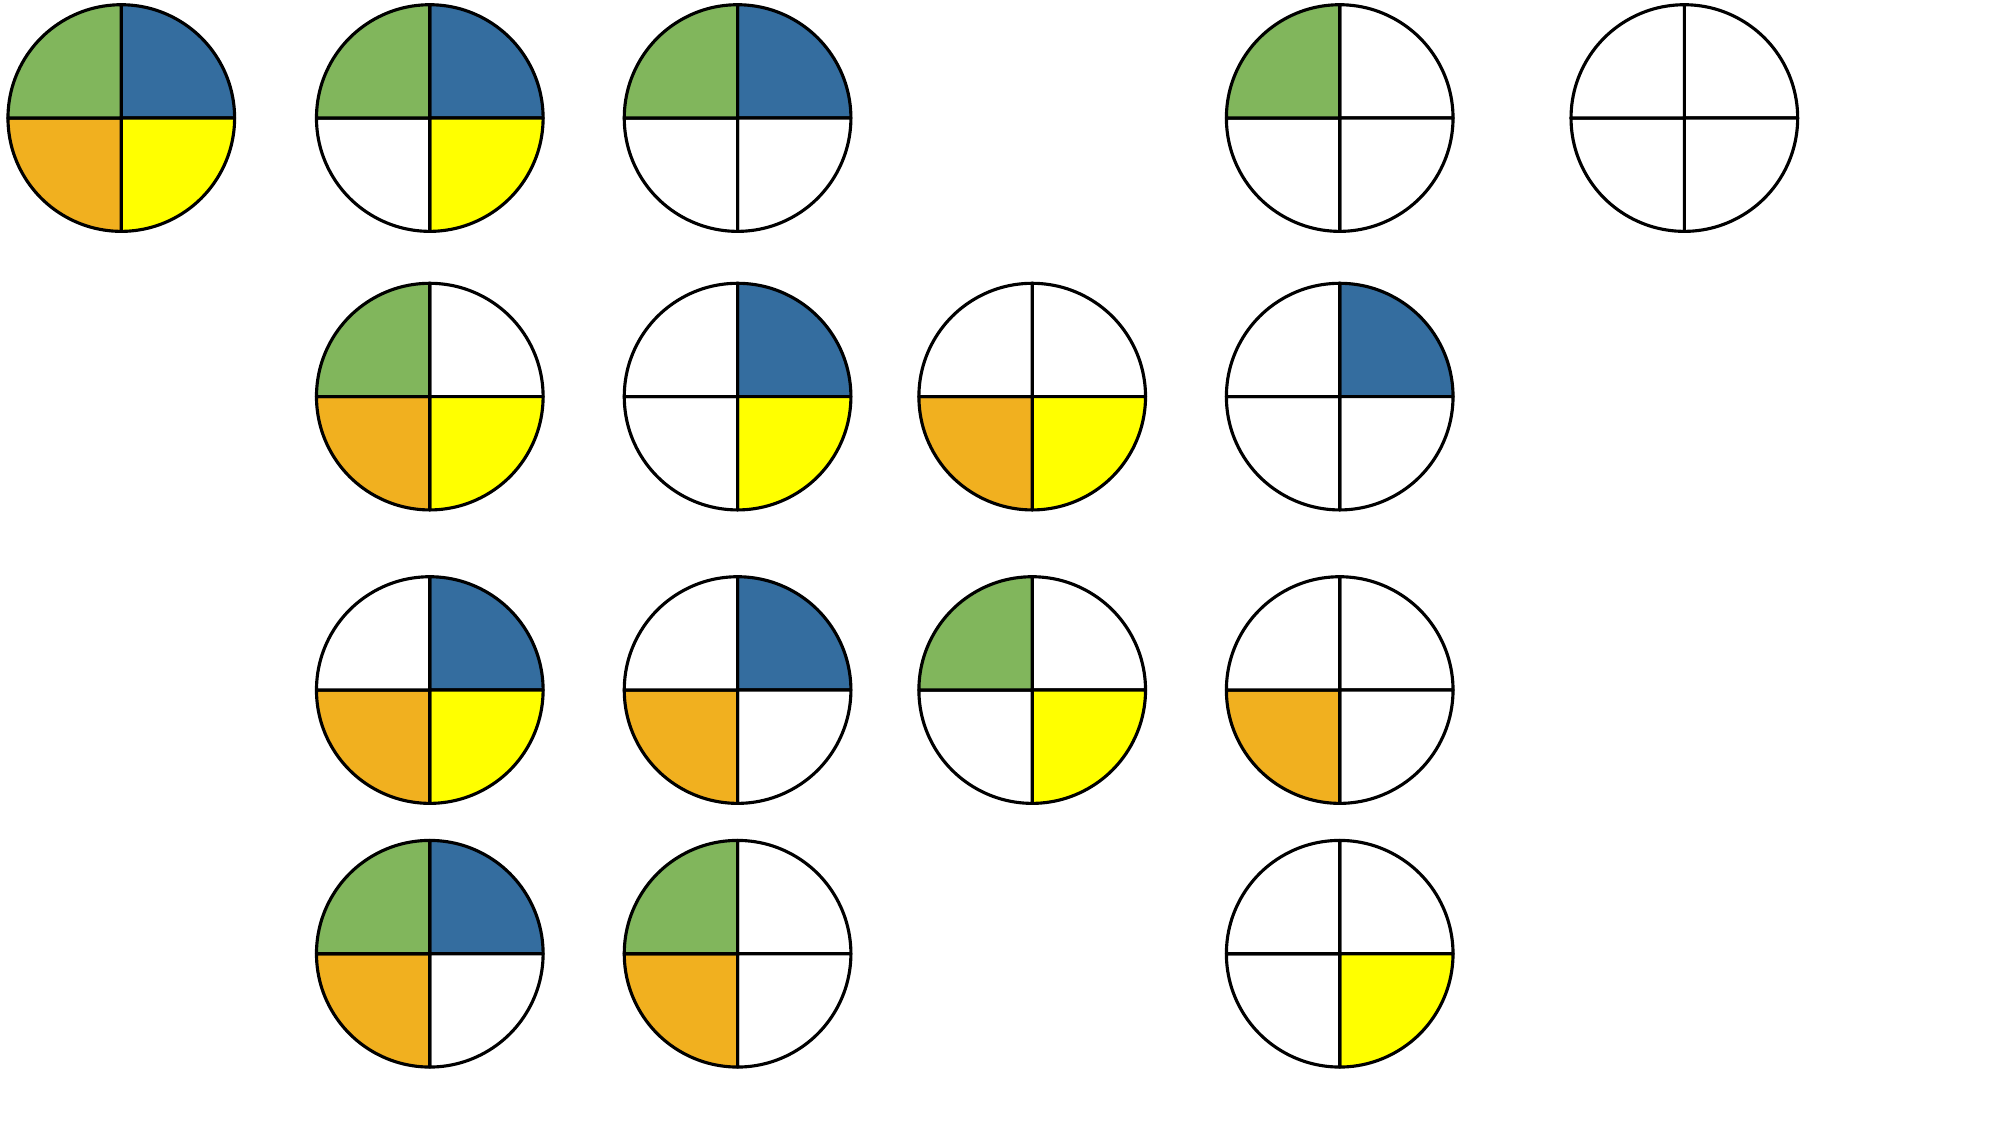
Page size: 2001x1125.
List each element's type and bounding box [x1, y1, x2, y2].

chart [1221, 0, 1458, 237]
chart [619, 835, 856, 1072]
chart [1221, 571, 1458, 809]
chart [311, 278, 548, 515]
chart [619, 278, 856, 515]
chart [914, 278, 1151, 515]
chart [1221, 835, 1458, 1072]
chart [3, 0, 240, 237]
chart [619, 571, 856, 809]
chart [311, 571, 548, 809]
chart [619, 0, 856, 237]
chart [914, 571, 1151, 809]
chart [311, 835, 548, 1072]
chart [311, 0, 548, 237]
chart [1221, 278, 1458, 515]
chart [1566, 0, 1803, 237]
